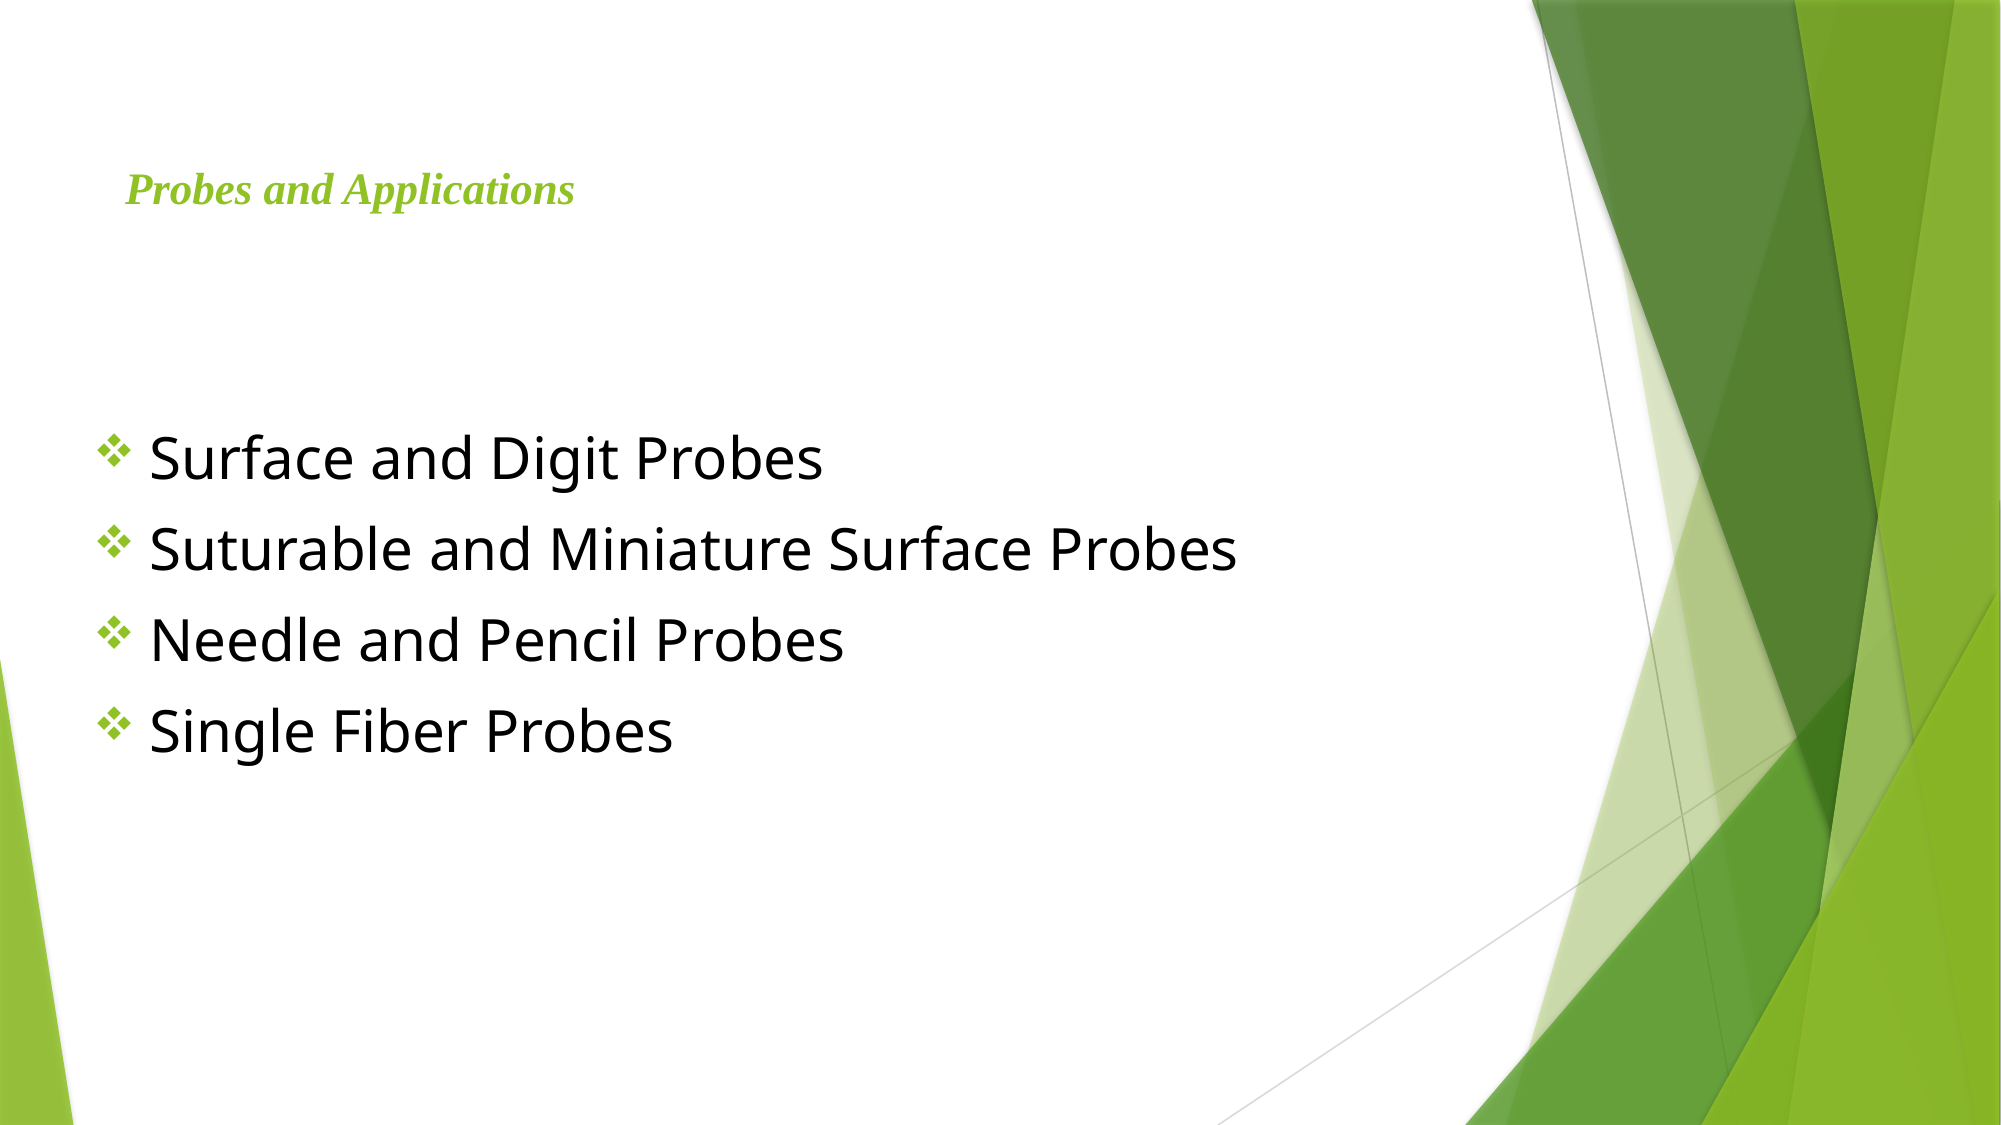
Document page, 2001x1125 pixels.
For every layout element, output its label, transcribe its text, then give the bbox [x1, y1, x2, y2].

title Probes and Applications [110, 106, 1554, 222]
list Surface and Digit Probes Suturable and Miniature Surface Probes Needle and Pencil Probes Single Fiber Probes [78, 252, 1522, 884]
